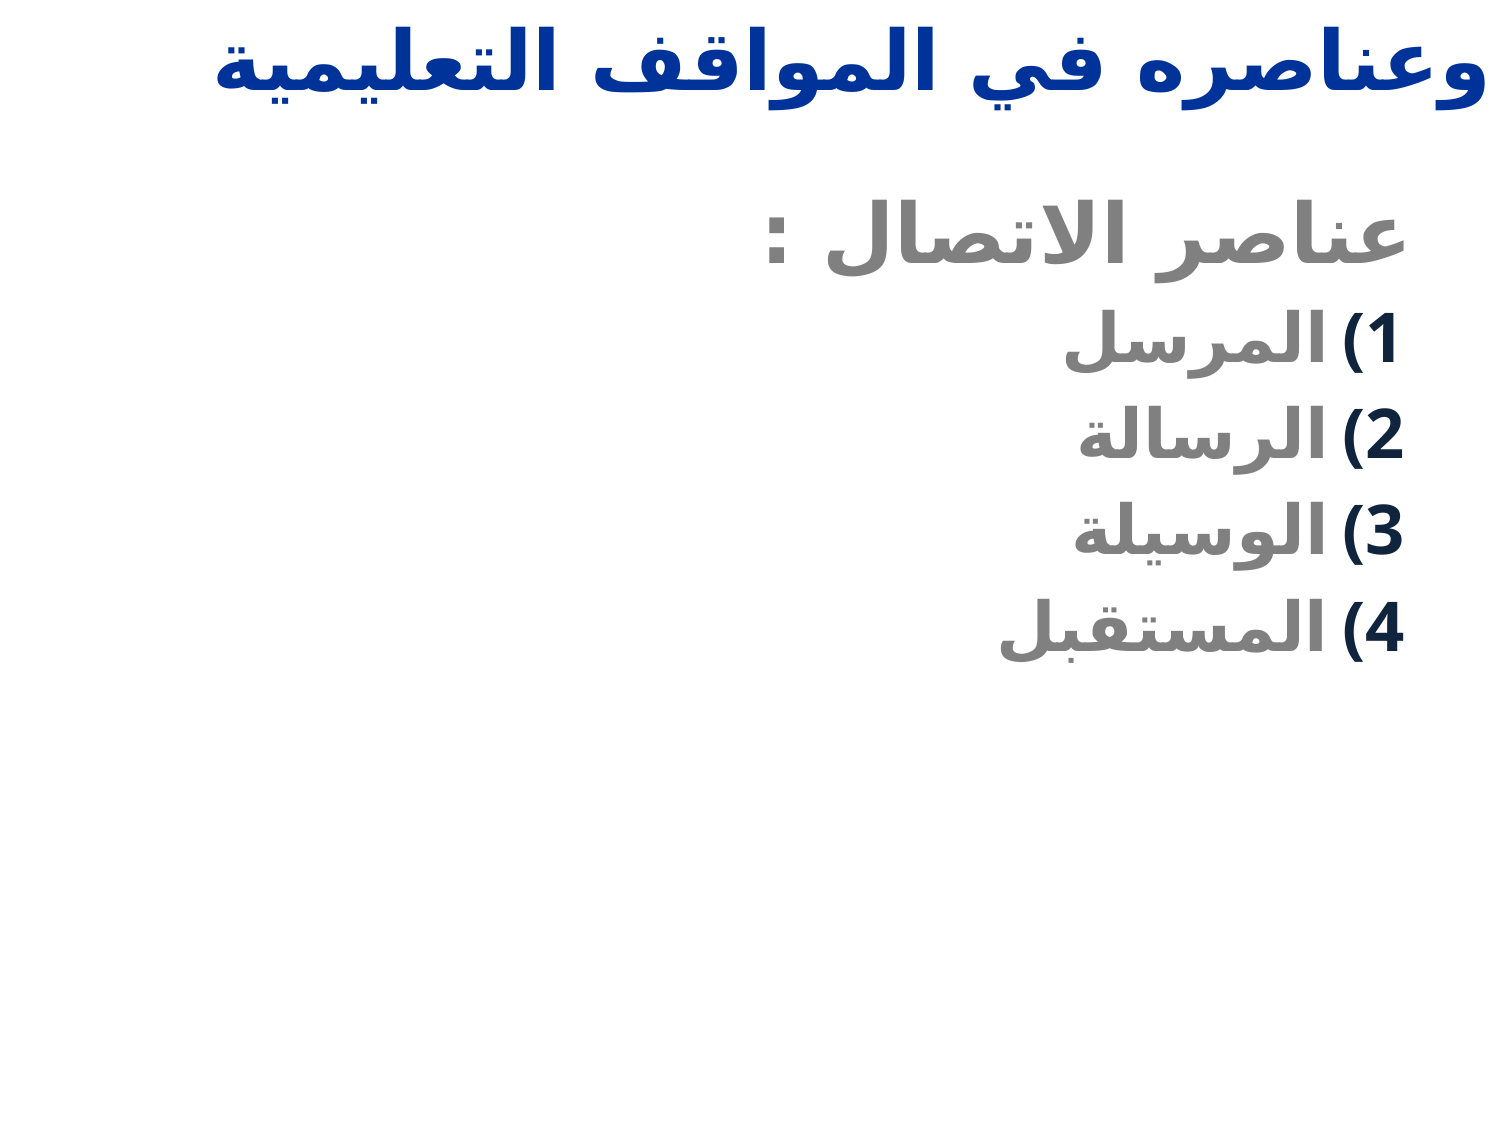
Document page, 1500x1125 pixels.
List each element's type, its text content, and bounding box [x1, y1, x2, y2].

text_box الاتصــال وعناصره في المواقف التعليمية [197, 0, 1500, 115]
list عناصر الاتصال : المرسل الرسالة الوسيلة المستقبل [296, 172, 1447, 835]
